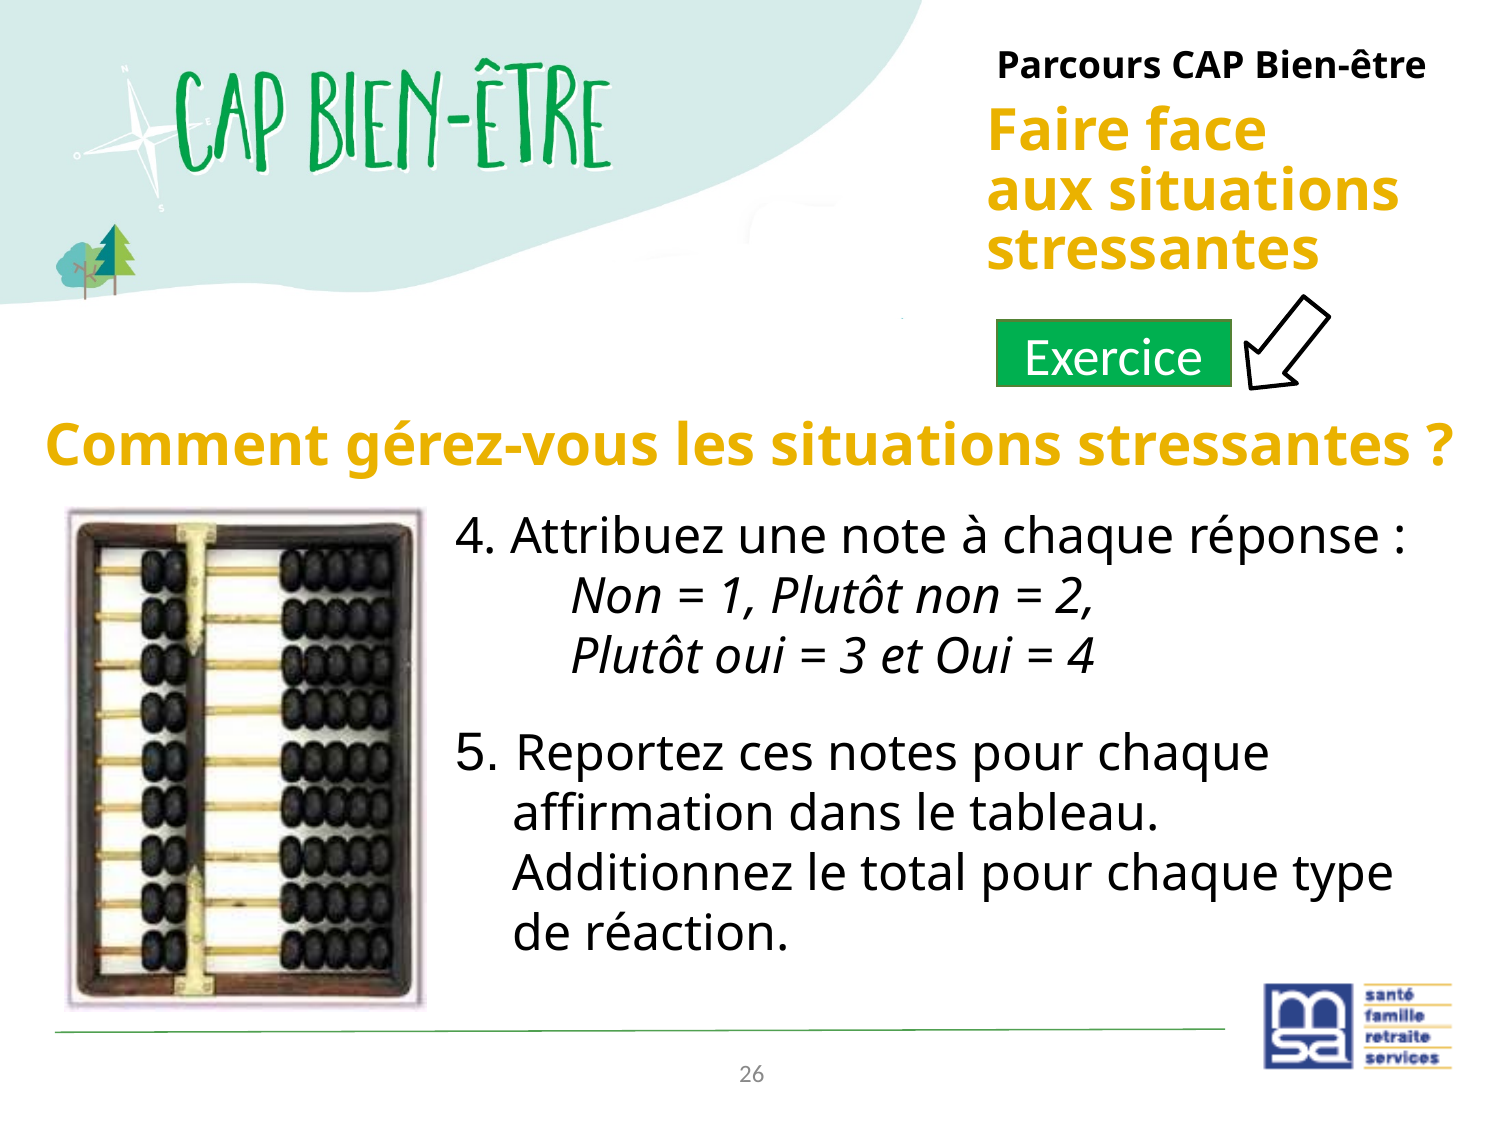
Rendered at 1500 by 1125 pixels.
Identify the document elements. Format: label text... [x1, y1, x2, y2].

text_box 5. Reportez ces notes pour chaque affirmation dans le tableau. Additionnez le total pour chaque type de réaction. [454, 715, 1433, 1012]
picture [1250, 929, 1476, 1125]
slide_number – 26 [560, 1027, 1245, 1042]
text_box Faire face aux situations stressantes [945, 117, 1447, 268]
text_box Comment gérez-vous les situations stressantes ? [0, 403, 1500, 492]
text_box 26 [54, 1042, 1245, 1103]
text_box 4. Attribuez une note à chaque réponse : Non = 1, Plutôt non = 2, Plutôt oui = 3 et Oui = 4 [454, 503, 1412, 715]
picture [64, 506, 427, 1012]
picture [0, 0, 941, 320]
text_box [1243, 294, 1332, 391]
text_box Parcours CAP Bien-être [968, 34, 1455, 94]
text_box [54, 1028, 1226, 1033]
text_box Exercice [996, 320, 1231, 387]
